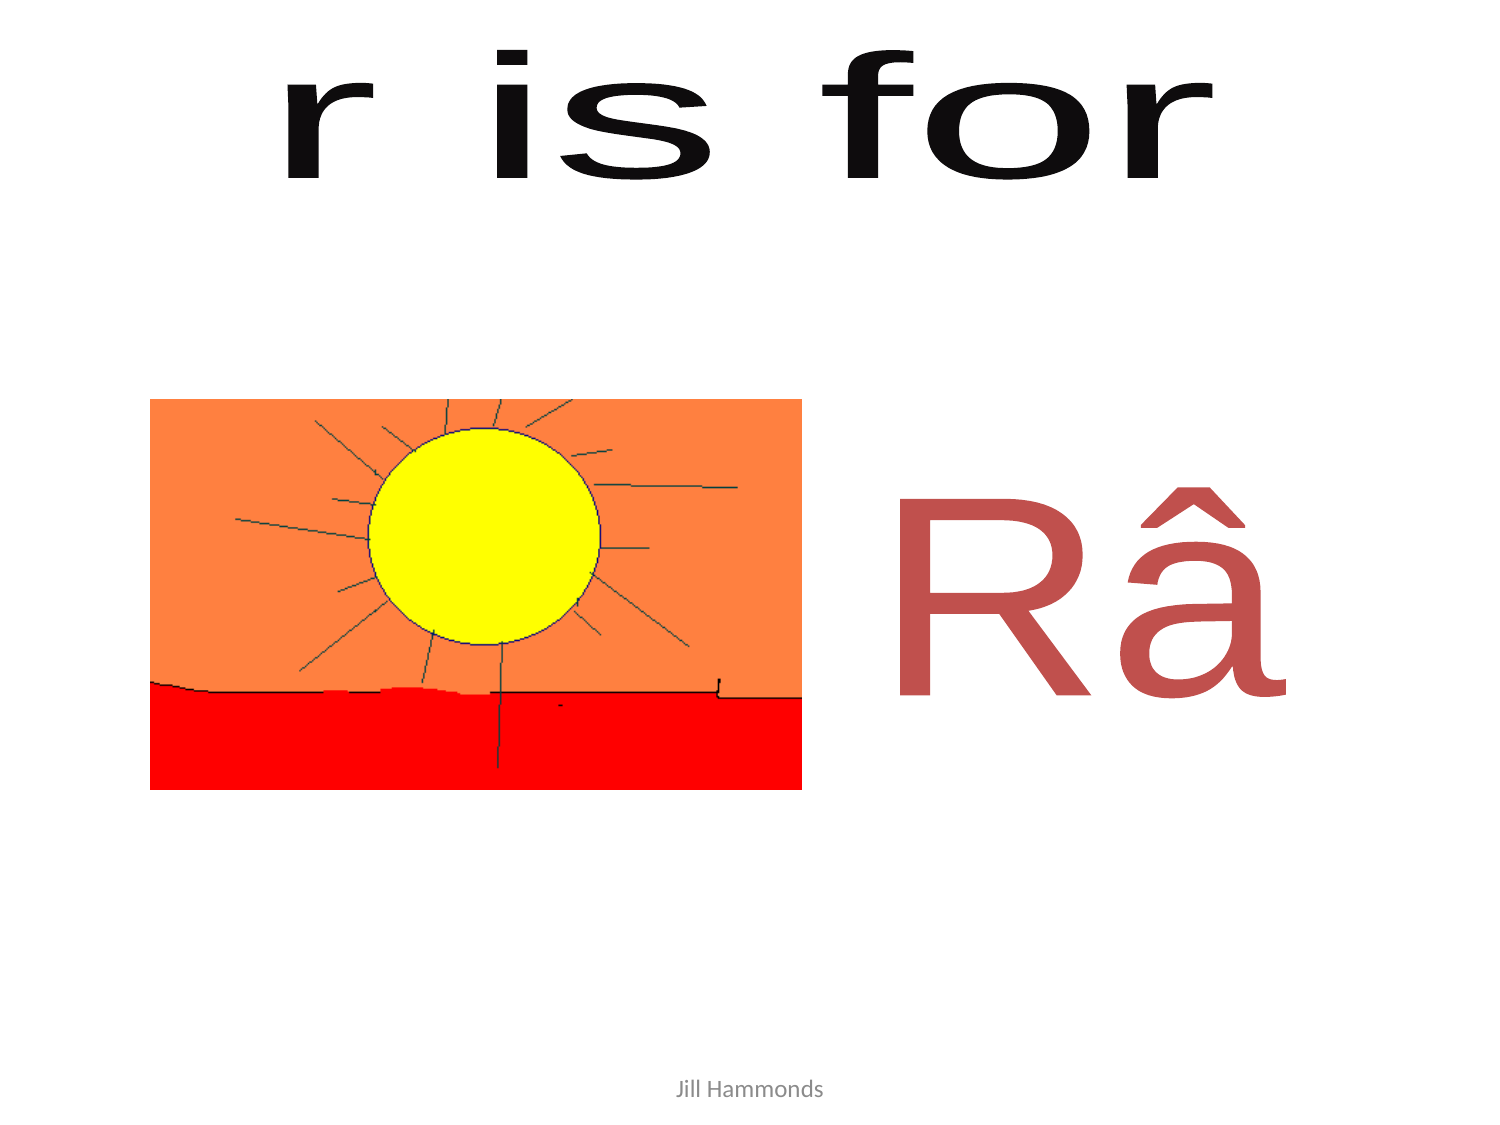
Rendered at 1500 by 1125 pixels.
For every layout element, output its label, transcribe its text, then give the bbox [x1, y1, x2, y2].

footer Jill Hammonds [512, 1042, 988, 1103]
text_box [149, 399, 802, 790]
